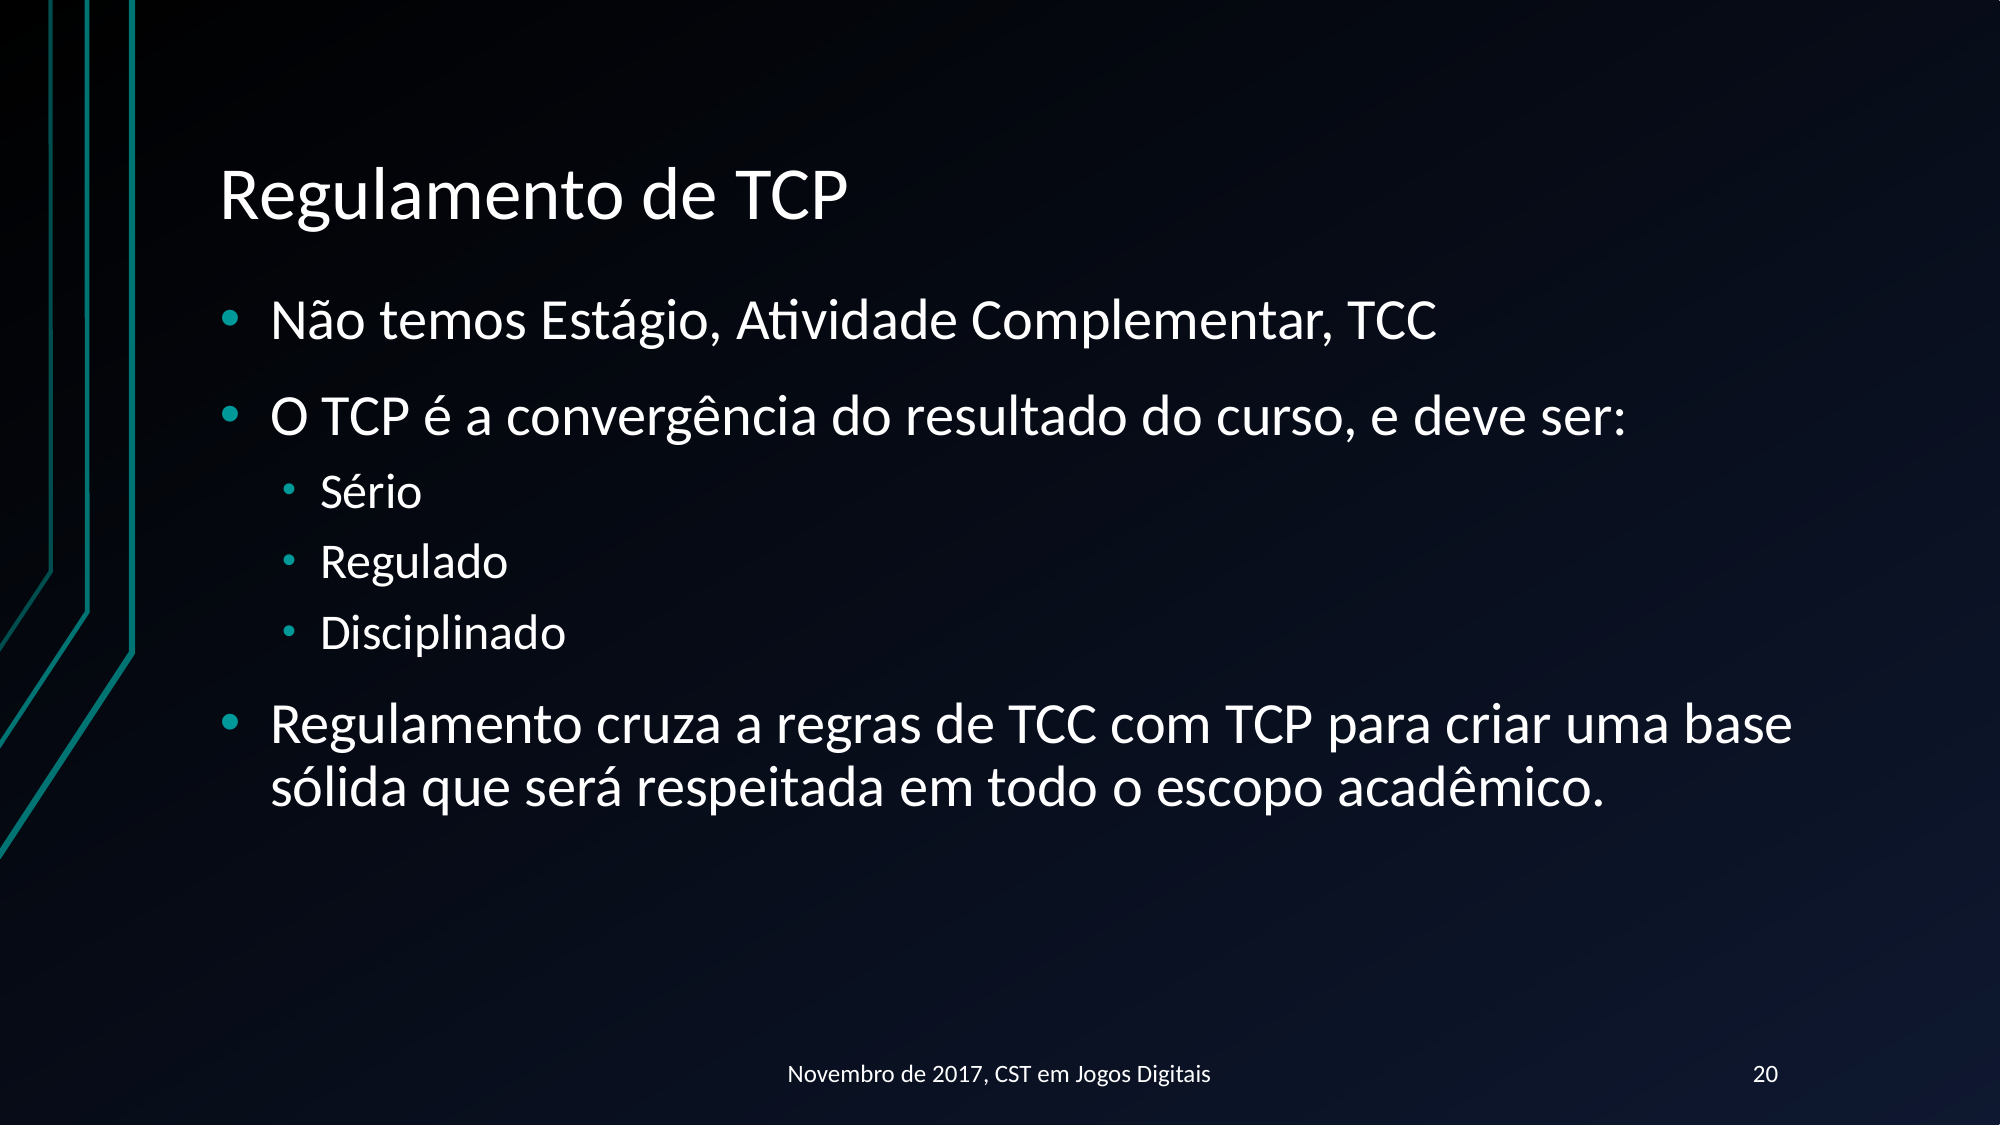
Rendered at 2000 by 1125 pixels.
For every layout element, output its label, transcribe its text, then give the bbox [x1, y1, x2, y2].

title Regulamento de TCP [199, 45, 1900, 246]
slide_number 20 [1732, 1042, 1900, 1103]
list Não temos Estágio, Atividade Complementar, TCC O TCP é a convergência do resultado do curso, e deve ser: Sério Regulado Disciplinado Regulamento cruza a regras de TCC com TCP para criar uma base sólida que será respeitada em todo o escopo acadêmico. [199, 279, 1900, 1012]
footer Novembro de 2017, CST em Jogos Digitais [566, 1042, 1433, 1103]
